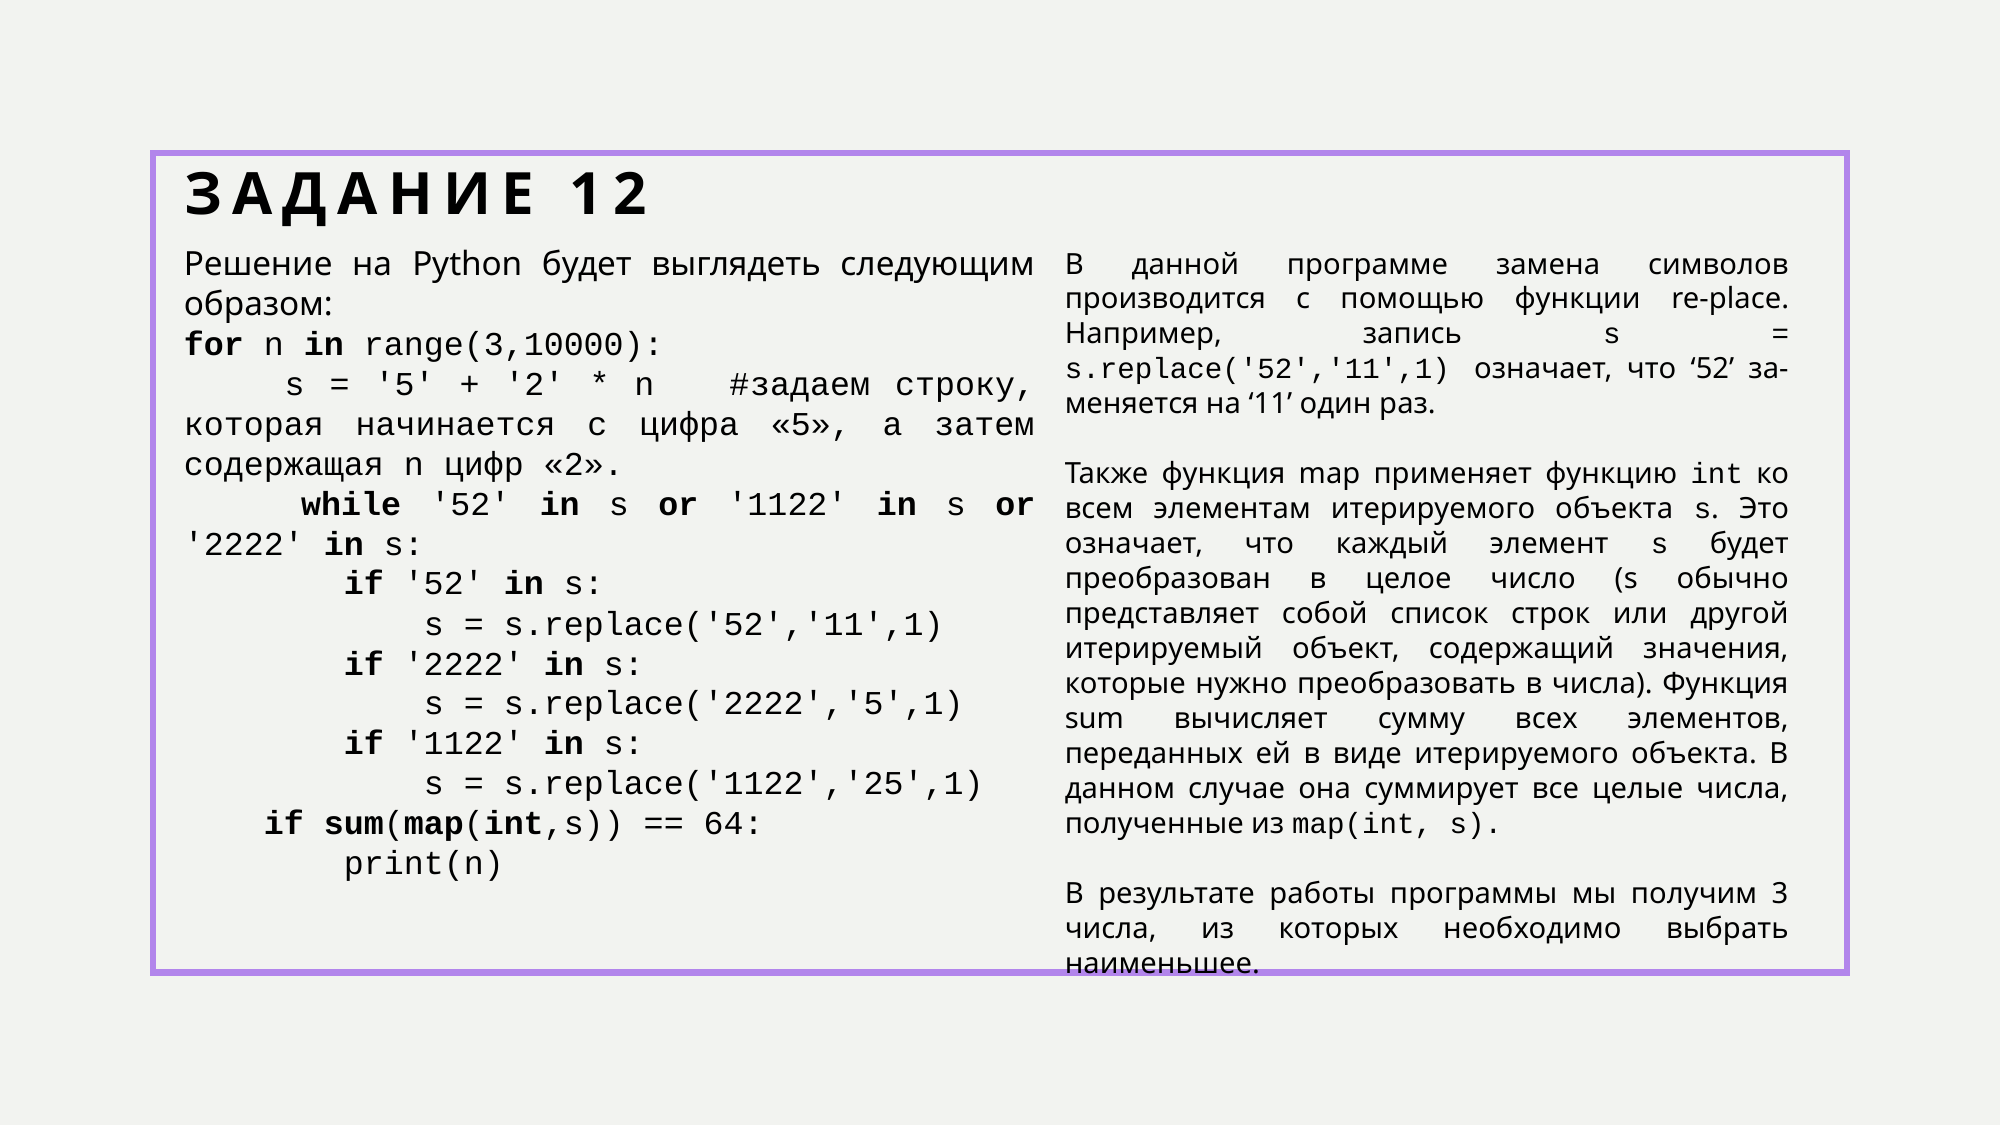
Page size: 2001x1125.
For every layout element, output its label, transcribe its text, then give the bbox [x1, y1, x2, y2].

title Задание 12 [169, 57, 1642, 234]
text_box Решение на Python будет выглядеть следующим образом: for n in range(3,10000): s = '5' + '2' * n #задаем строку, которая начинается с цифра «5», а затем содержащая n цифр «2». while '52' in s or '1122' in s or '2222' in s: if '52' in s: s = s.replace('52','11',1) if '2222' in s: s = s.replace('2222','5',1) if '1122' in s: s = s.replace('1122','25',1) if sum(map(int,s)) == 64: print(n) [169, 235, 1050, 889]
text_box В данной программе замена символов производится с помощью функции re-place. Например, запись s = s.replace('52','11',1) означает, что ‘52’ за-меняется на ‘11’ один раз. Также функция map применяет функцию int ко всем элементам итерируемого объекта s. Это означает, что каждый элемент s будет преобразован в целое число (s обычно представляет собой список строк или другой итерируемый объект, содержащий значения, которые нужно преобразовать в числа). Функция sum вычисляет сумму всех элементов, переданных ей в виде итерируемого объекта. В данном случае она суммирует все целые числа, полученные из map(int, s). В результате работы программы мы получим 3 числа, из которых необходимо выбрать наименьшее. [1050, 237, 1804, 987]
